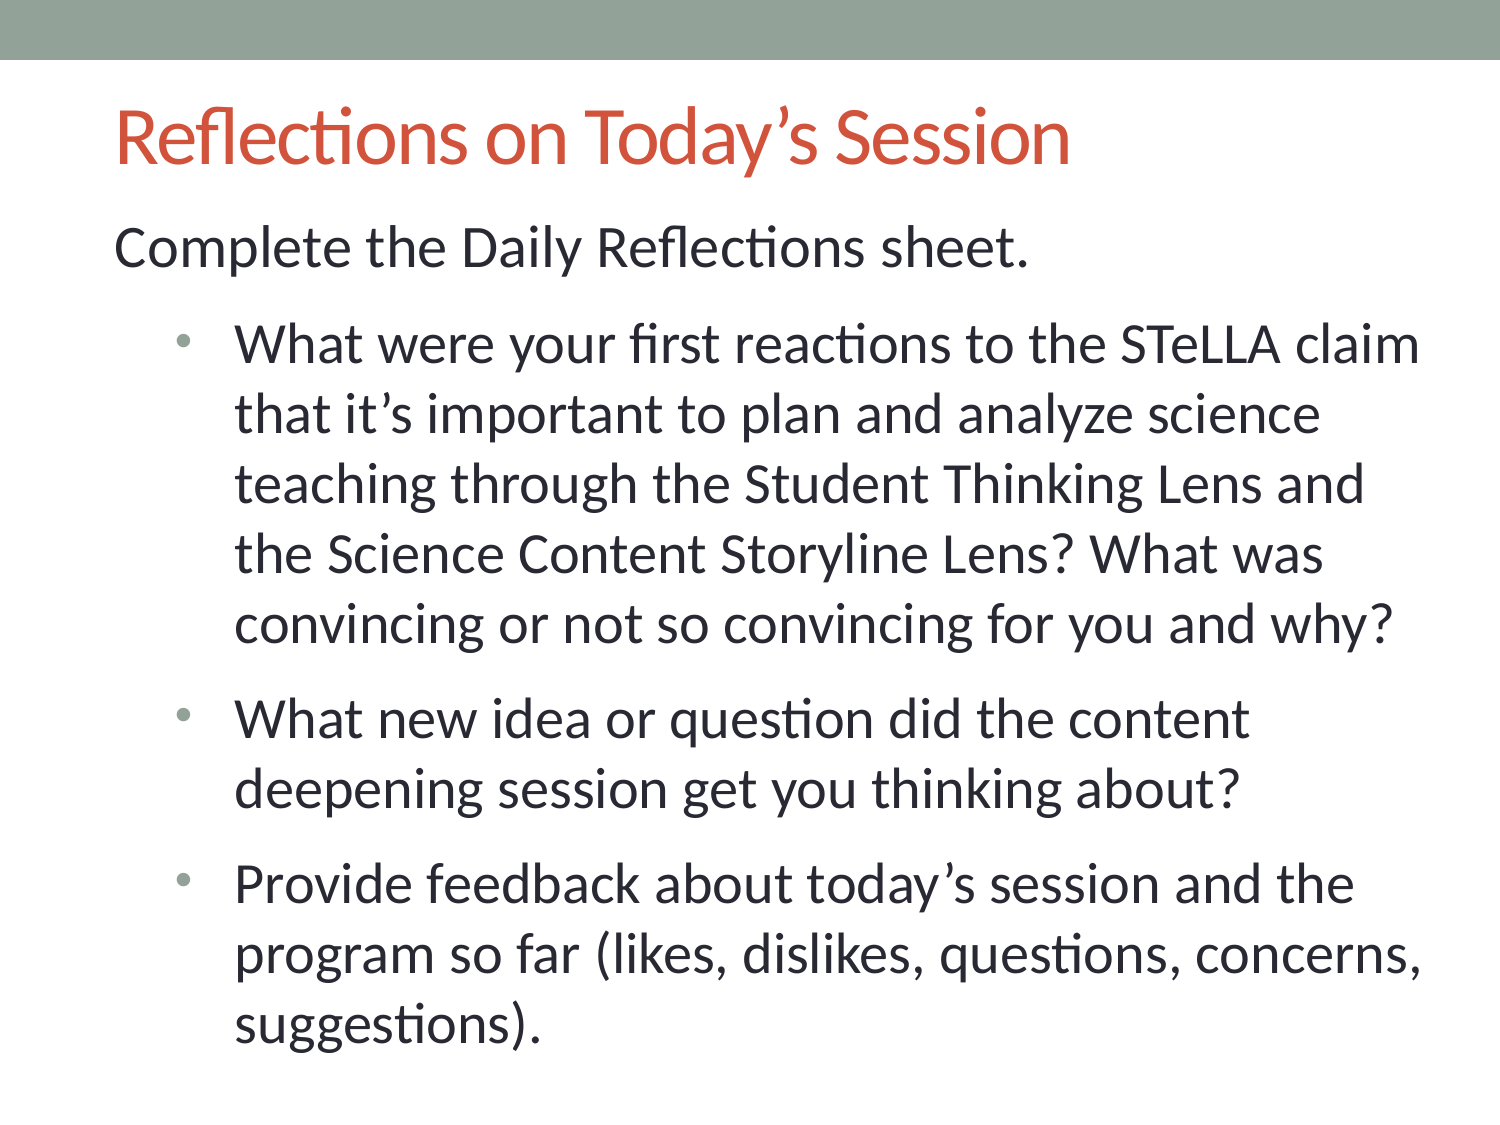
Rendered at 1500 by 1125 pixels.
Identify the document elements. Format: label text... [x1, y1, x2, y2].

title Reflections on Today’s Session [99, 50, 1425, 200]
list Complete the Daily Reflections sheet. What were your first reactions to the STeLLA claim that it’s important to plan and analyze science teaching through the Student Thinking Lens and the Science Content Storyline Lens? What was convincing or not so convincing for you and why? What new idea or question did the content deepening session get you thinking about? Provide feedback about today’s session and the program so far (likes, dislikes, questions, concerns, suggestions). [99, 200, 1450, 1063]
